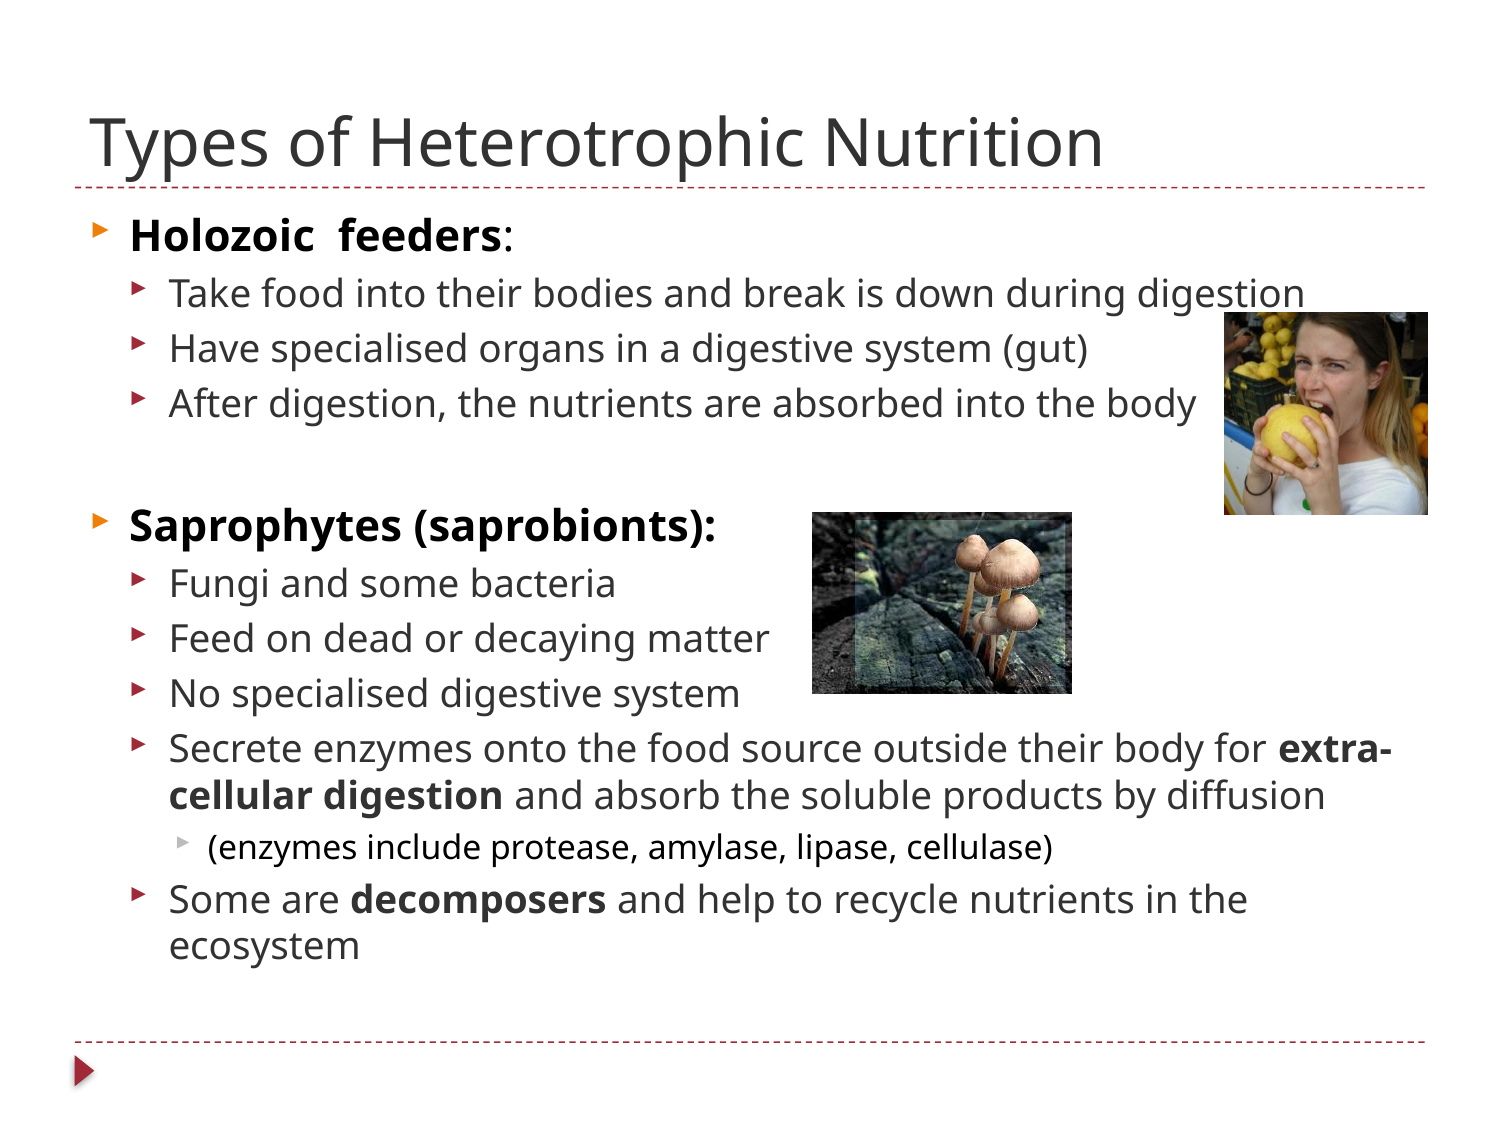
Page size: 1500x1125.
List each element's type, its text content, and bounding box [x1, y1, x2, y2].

title Types of Heterotrophic Nutrition [75, 24, 1425, 188]
list Holozoic feeders: Take food into their bodies and break is down during digestion Have specialised organs in a digestive system (gut) After digestion, the nutrients are absorbed into the body Saprophytes (saprobionts): Fungi and some bacteria Feed on dead or decaying matter No specialised digestive system Secrete enzymes onto the food source outside their body for extra-cellular digestion and absorb the soluble products by diffusion (enzymes include protease, amylase, lipase, cellulase) Some are decomposers and help to recycle nutrients in the ecosystem [75, 200, 1425, 1010]
picture [1224, 312, 1428, 515]
picture [812, 512, 1072, 694]
